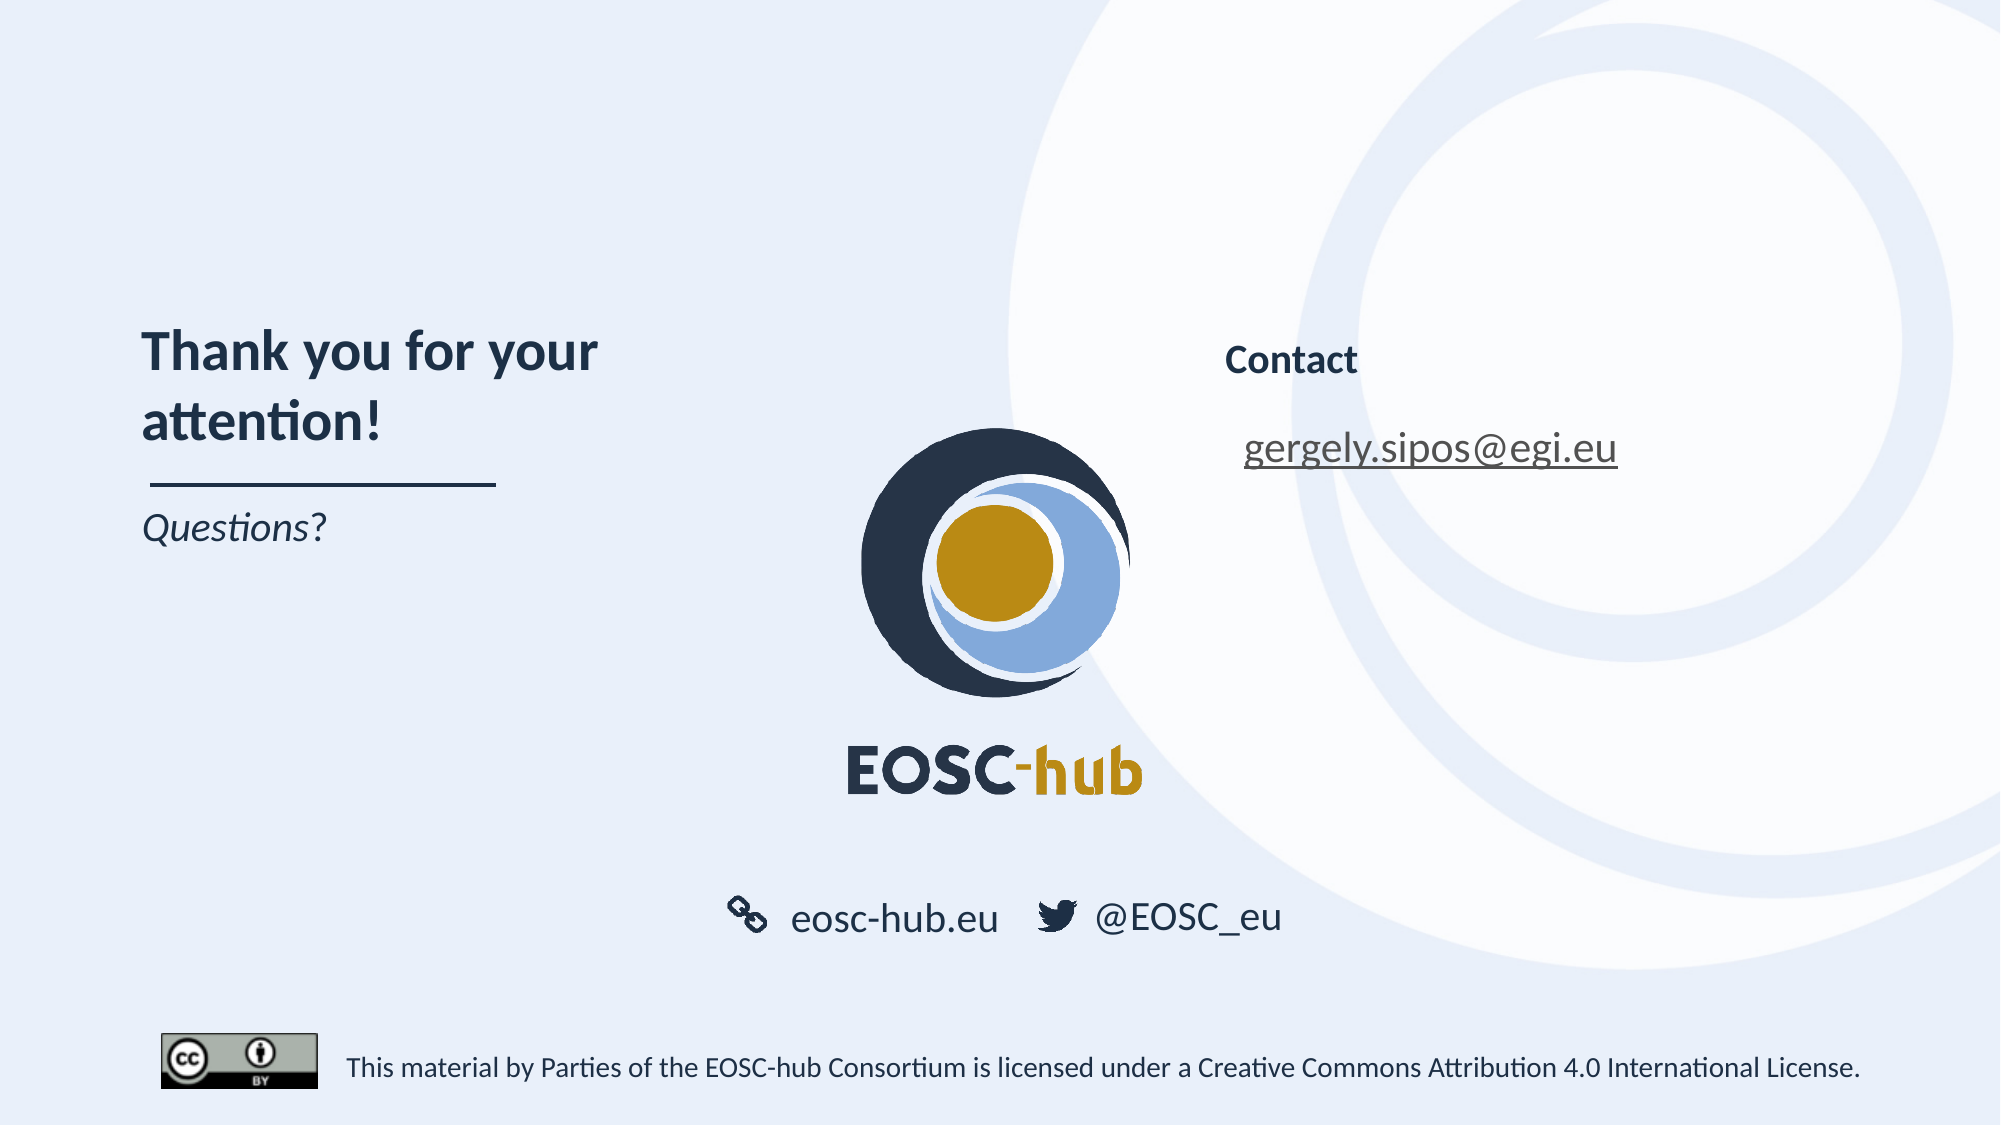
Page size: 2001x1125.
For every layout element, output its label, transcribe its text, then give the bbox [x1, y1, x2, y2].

picture [0, 0, 2001, 1125]
list gergely.sipos@egi.eu [1229, 411, 1785, 604]
